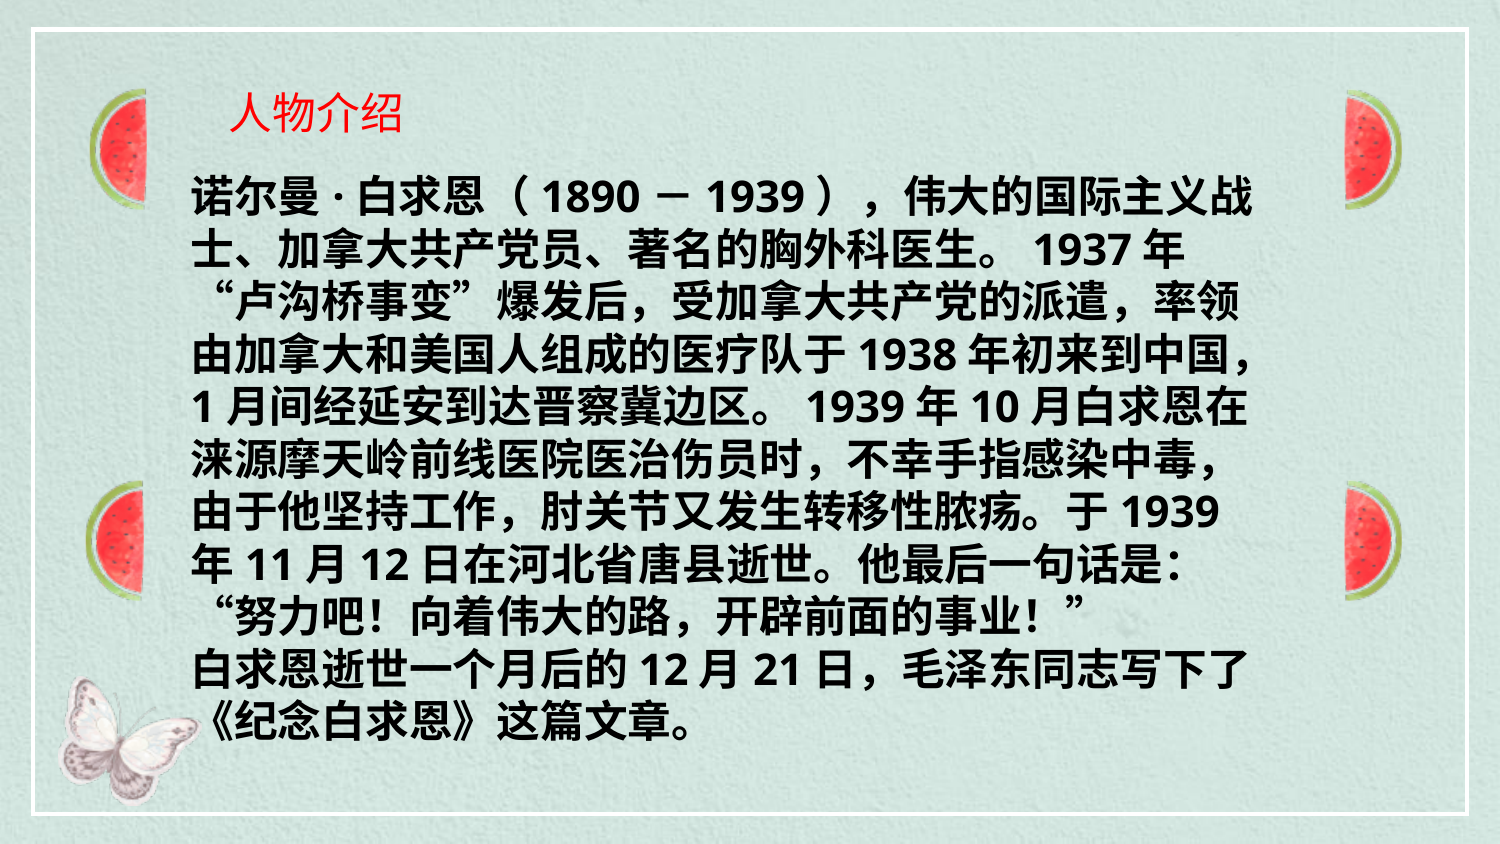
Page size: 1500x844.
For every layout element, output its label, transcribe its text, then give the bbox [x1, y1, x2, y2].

picture [0, 0, 1500, 844]
text_box 人物介绍 [217, 80, 530, 145]
text_box [32, 28, 1468, 815]
text_box 诺尔曼·白求恩（1890－1939），伟大的国际主义战士、加拿大共产党员、著名的胸外科医生。1937年“卢沟桥事变”爆发后，受加拿大共产党的派遣，率领由加拿大和美国人组成的医疗队于1938年初来到中国，1月间经延安到达晋察冀边区。1939年10月白求恩在涞源摩天岭前线医院医治伤员时，不幸手指感染中毒，由于他坚持工作，肘关节又发生转移性脓疡。于1939年11月12日在河北省唐县逝世。他最后一句话是：“努力吧！向着伟大的路，开辟前面的事业！” 白求恩逝世一个月后的12月21日，毛泽东同志写下了《纪念白求恩》这篇文章。 [179, 163, 1283, 752]
